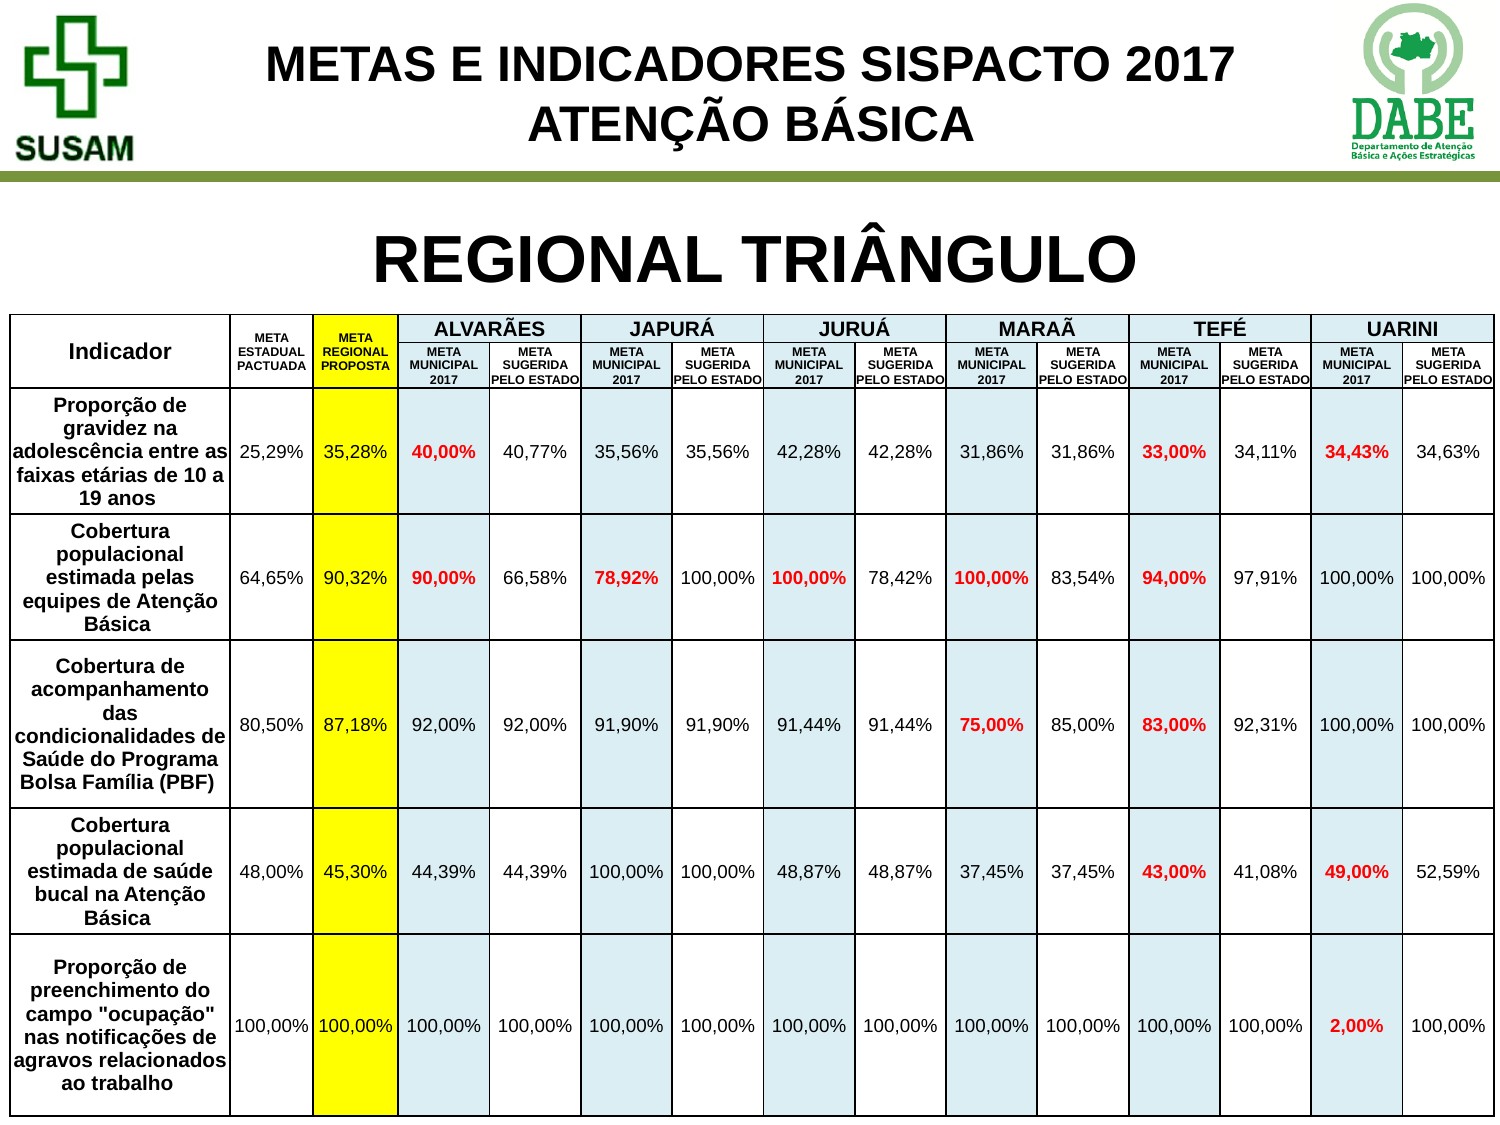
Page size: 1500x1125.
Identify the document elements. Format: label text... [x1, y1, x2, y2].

table_cell 75,00% [947, 641, 1036, 807]
table_cell 100,00% [314, 935, 397, 1115]
table_cell 83,00% [1130, 641, 1219, 807]
table_cell 100,00% [582, 809, 671, 933]
table_cell 78,92% [582, 515, 671, 639]
picture [1333, 0, 1495, 165]
table_cell 41,08% [1221, 809, 1310, 933]
table_cell 42,28% [764, 389, 854, 513]
table_cell 100,00% [1130, 935, 1219, 1115]
table_cell 100,00% [1312, 515, 1402, 639]
table_cell 66,58% [490, 515, 580, 639]
table_cell 37,45% [1038, 809, 1128, 933]
table_cell 100,00% [1403, 641, 1493, 807]
table_header UARINI [1312, 315, 1493, 342]
table_header JAPURÁ [582, 315, 763, 342]
table_cell 42,28% [856, 389, 945, 513]
table_header TEFÉ [1130, 315, 1310, 342]
table_header META REGIONAL PROPOSTA [314, 315, 397, 387]
table_cell 87,18% [314, 641, 397, 807]
table_cell 34,63% [1403, 389, 1493, 513]
table_cell 2,00% [1312, 935, 1402, 1115]
table_cell 92,00% [399, 641, 489, 807]
table_cell 97,91% [1221, 515, 1310, 639]
table_cell META MUNICIPAL 2017 [1130, 343, 1219, 387]
table_cell 100,00% [1038, 935, 1128, 1115]
table_cell 90,32% [314, 515, 397, 639]
table_cell 100,00% [856, 935, 945, 1115]
table_cell 100,00% [947, 935, 1036, 1115]
table_cell 100,00% [673, 935, 763, 1115]
table_cell 35,56% [673, 389, 763, 513]
table_cell META MUNICIPAL 2017 [947, 343, 1036, 387]
text_box METAS E INDICADORES SISPACTO 2017 ATENÇÃO BÁSICA [244, 24, 1258, 160]
table_cell 100,00% [1221, 935, 1310, 1115]
table_header META ESTADUAL PACTUADA [231, 315, 312, 387]
table_header JURUÁ [764, 315, 945, 342]
table_cell 100,00% [399, 935, 489, 1115]
table_cell Cobertura populacional estimada de saúde bucal na Atenção Básica [11, 809, 229, 933]
table_header Indicador [11, 315, 229, 387]
table_cell 52,59% [1403, 809, 1493, 933]
table_cell 49,00% [1312, 809, 1402, 933]
table_cell META SUGERIDA PELO ESTADO [856, 343, 945, 387]
table_cell 80,50% [231, 641, 312, 807]
table_cell 43,00% [1130, 809, 1219, 933]
table_cell META MUNICIPAL 2017 [1312, 343, 1402, 387]
table_cell 40,77% [490, 389, 580, 513]
table_cell 40,00% [399, 389, 489, 513]
table_cell 64,65% [231, 515, 312, 639]
table_cell 100,00% [582, 935, 671, 1115]
table_cell 35,28% [314, 389, 397, 513]
table_cell 44,39% [399, 809, 489, 933]
table_cell Cobertura de acompanhamento das condicionalidades de Saúde do Programa Bolsa Família (PBF) [11, 641, 229, 807]
table_cell 100,00% [1403, 515, 1493, 639]
table_cell 100,00% [673, 515, 763, 639]
table_header ALVARÃES [399, 315, 580, 342]
text_box REGIONAL TRIÂNGULO [76, 208, 1436, 303]
table_cell 100,00% [673, 809, 763, 933]
table_cell 100,00% [764, 935, 854, 1115]
table_cell Proporção de gravidez na adolescência entre as faixas etárias de 10 a 19 anos [11, 389, 229, 513]
table_cell 94,00% [1130, 515, 1219, 639]
picture [5, 0, 148, 165]
table_cell Cobertura populacional estimada pelas equipes de Atenção Básica [11, 515, 229, 639]
table_cell META MUNICIPAL 2017 [399, 343, 489, 387]
table_cell 48,87% [856, 809, 945, 933]
table_cell 90,00% [399, 515, 489, 639]
table_cell META SUGERIDA PELO ESTADO [1221, 343, 1310, 387]
table_cell 33,00% [1130, 389, 1219, 513]
table_cell META SUGERIDA PELO ESTADO [673, 343, 763, 387]
table_cell META SUGERIDA PELO ESTADO [1038, 343, 1128, 387]
table_cell 44,39% [490, 809, 580, 933]
table_cell 78,42% [856, 515, 945, 639]
text_box [0, 171, 1500, 182]
table_cell META SUGERIDA PELO ESTADO [1403, 343, 1493, 387]
table_cell 35,56% [582, 389, 671, 513]
table_cell 48,00% [231, 809, 312, 933]
table_cell 91,90% [673, 641, 763, 807]
table_cell 45,30% [314, 809, 397, 933]
table_cell 92,31% [1221, 641, 1310, 807]
table_cell 100,00% [231, 935, 312, 1115]
table_cell 100,00% [947, 515, 1036, 639]
table_cell 100,00% [490, 935, 580, 1115]
table_cell 92,00% [490, 641, 580, 807]
table_cell 100,00% [1403, 935, 1493, 1115]
table_cell 34,43% [1312, 389, 1402, 513]
table_cell 37,45% [947, 809, 1036, 933]
table_cell META MUNICIPAL 2017 [764, 343, 854, 387]
table_cell 100,00% [764, 515, 854, 639]
table_cell 83,54% [1038, 515, 1128, 639]
table_cell Proporção de preenchimento do campo "ocupação" nas notificações de agravos relacionados ao trabalho [11, 935, 229, 1115]
table_header MARAÃ [947, 315, 1128, 342]
table_cell 48,87% [764, 809, 854, 933]
table_cell META SUGERIDA PELO ESTADO [490, 343, 580, 387]
table_cell 91,90% [582, 641, 671, 807]
table_cell 91,44% [764, 641, 854, 807]
table_cell 31,86% [1038, 389, 1128, 513]
table_cell 100,00% [1312, 641, 1402, 807]
table_cell META MUNICIPAL 2017 [582, 343, 671, 387]
table_cell 91,44% [856, 641, 945, 807]
table_cell 25,29% [231, 389, 312, 513]
table_cell 34,11% [1221, 389, 1310, 513]
table_cell 85,00% [1038, 641, 1128, 807]
table_cell 31,86% [947, 389, 1036, 513]
